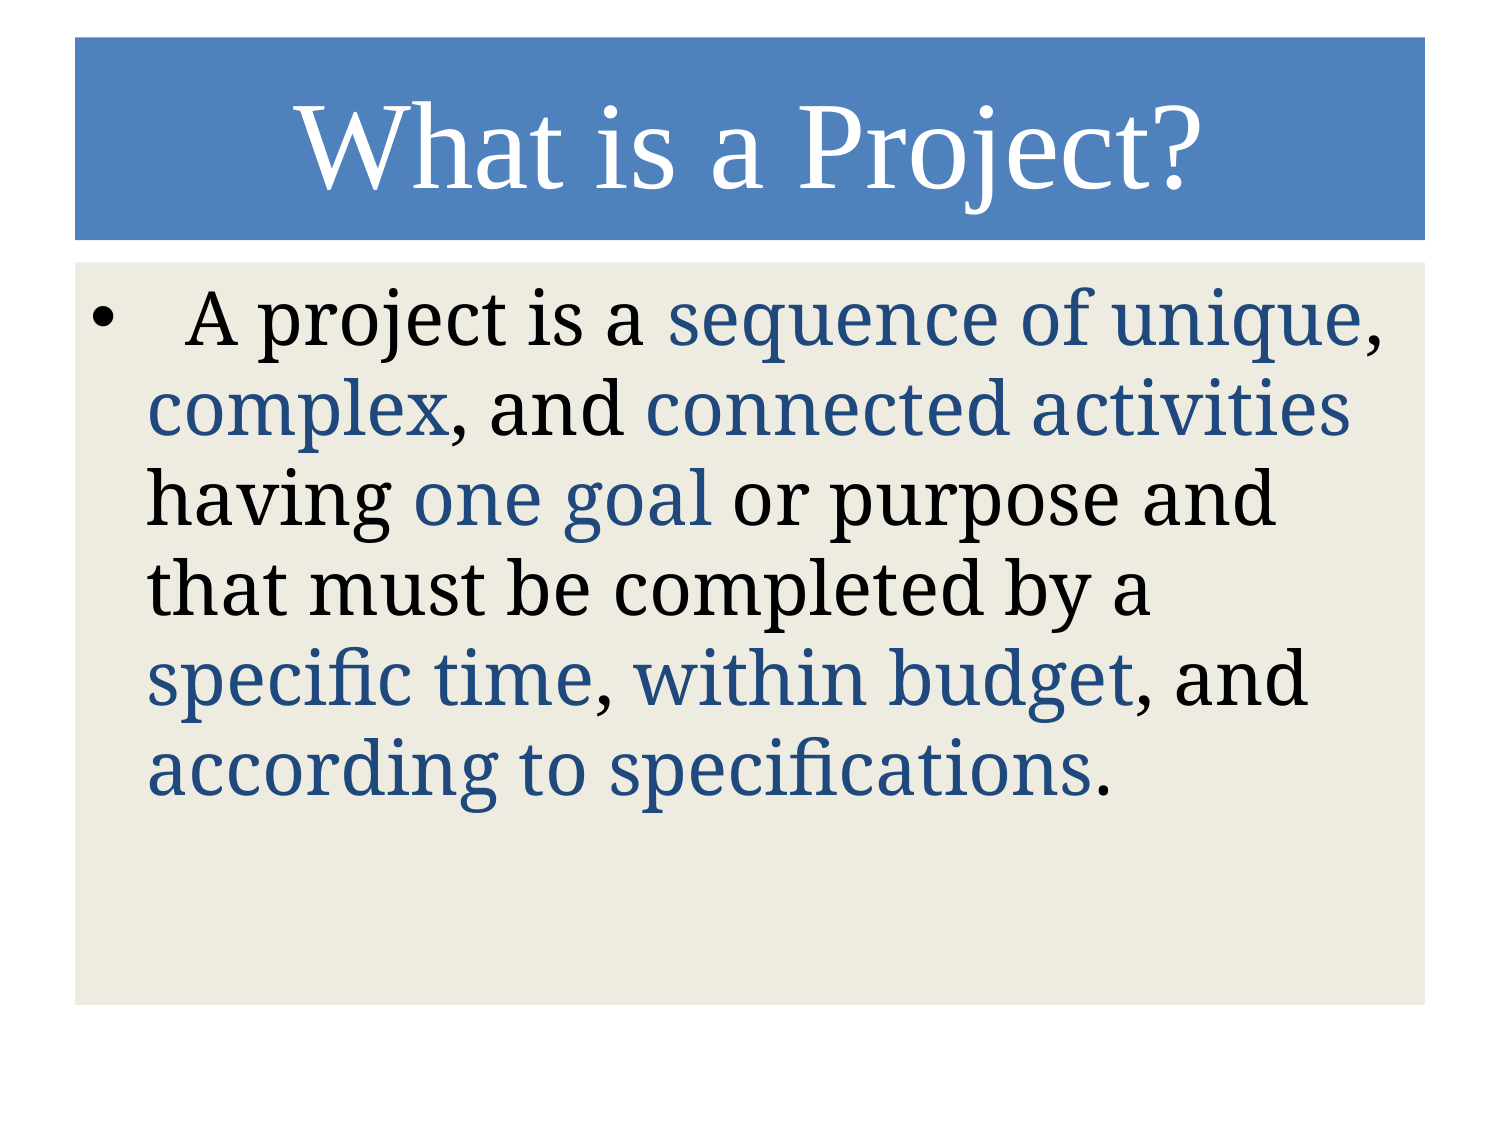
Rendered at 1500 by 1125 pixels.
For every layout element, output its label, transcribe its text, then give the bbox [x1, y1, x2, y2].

title What is a Project? [75, 37, 1425, 241]
list A project is a sequence of unique, complex, and connected activities having one goal or purpose and that must be completed by a specific time, within budget, and according to specifications. [75, 262, 1425, 1005]
